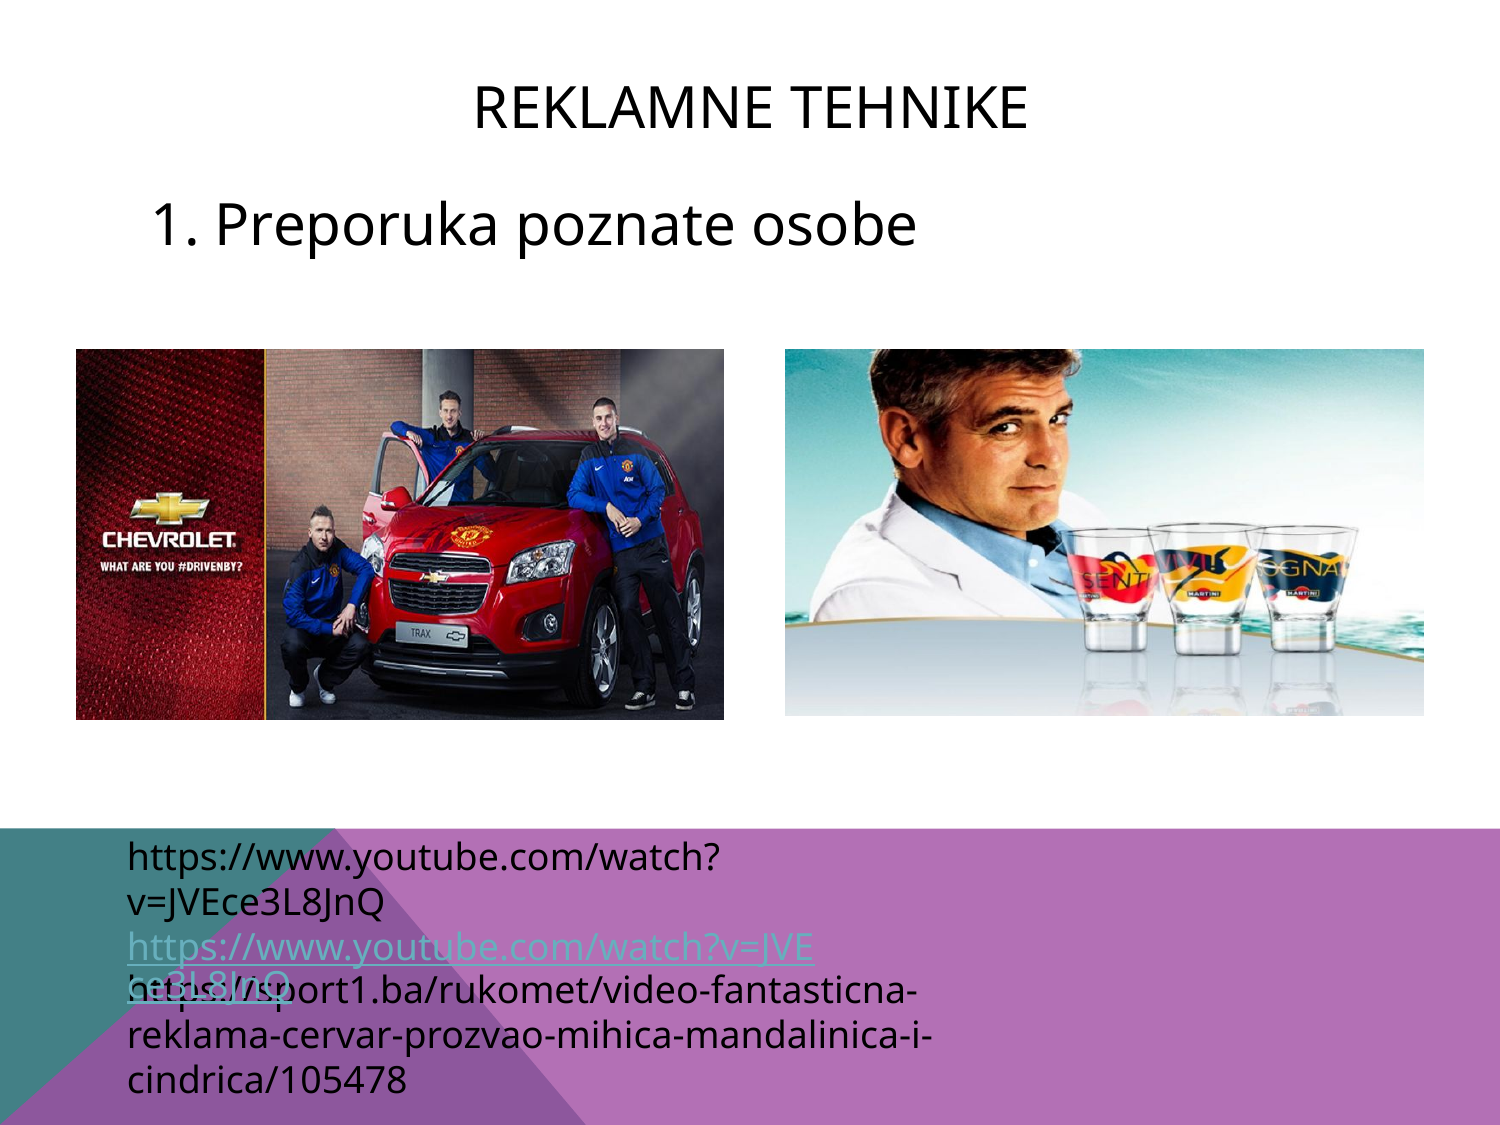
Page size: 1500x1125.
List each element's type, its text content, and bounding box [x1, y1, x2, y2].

picture [785, 349, 1424, 717]
list 1. Preporuka poznate osobe [135, 179, 1296, 362]
text_box https://www.youtube.com/watch?v=JVEce3L8JnQhttps://www.youtube.com/watch?v=JVEce3L8JnQ [112, 825, 846, 982]
text_box https://sport1.ba/rukomet/video-fantasticna-reklama-cervar-prozvao-mihica-mandalinica-i-cindrica/105478 [112, 959, 998, 1109]
title REKLAMNE TEHNIKE [135, 60, 1369, 150]
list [76, 349, 724, 721]
